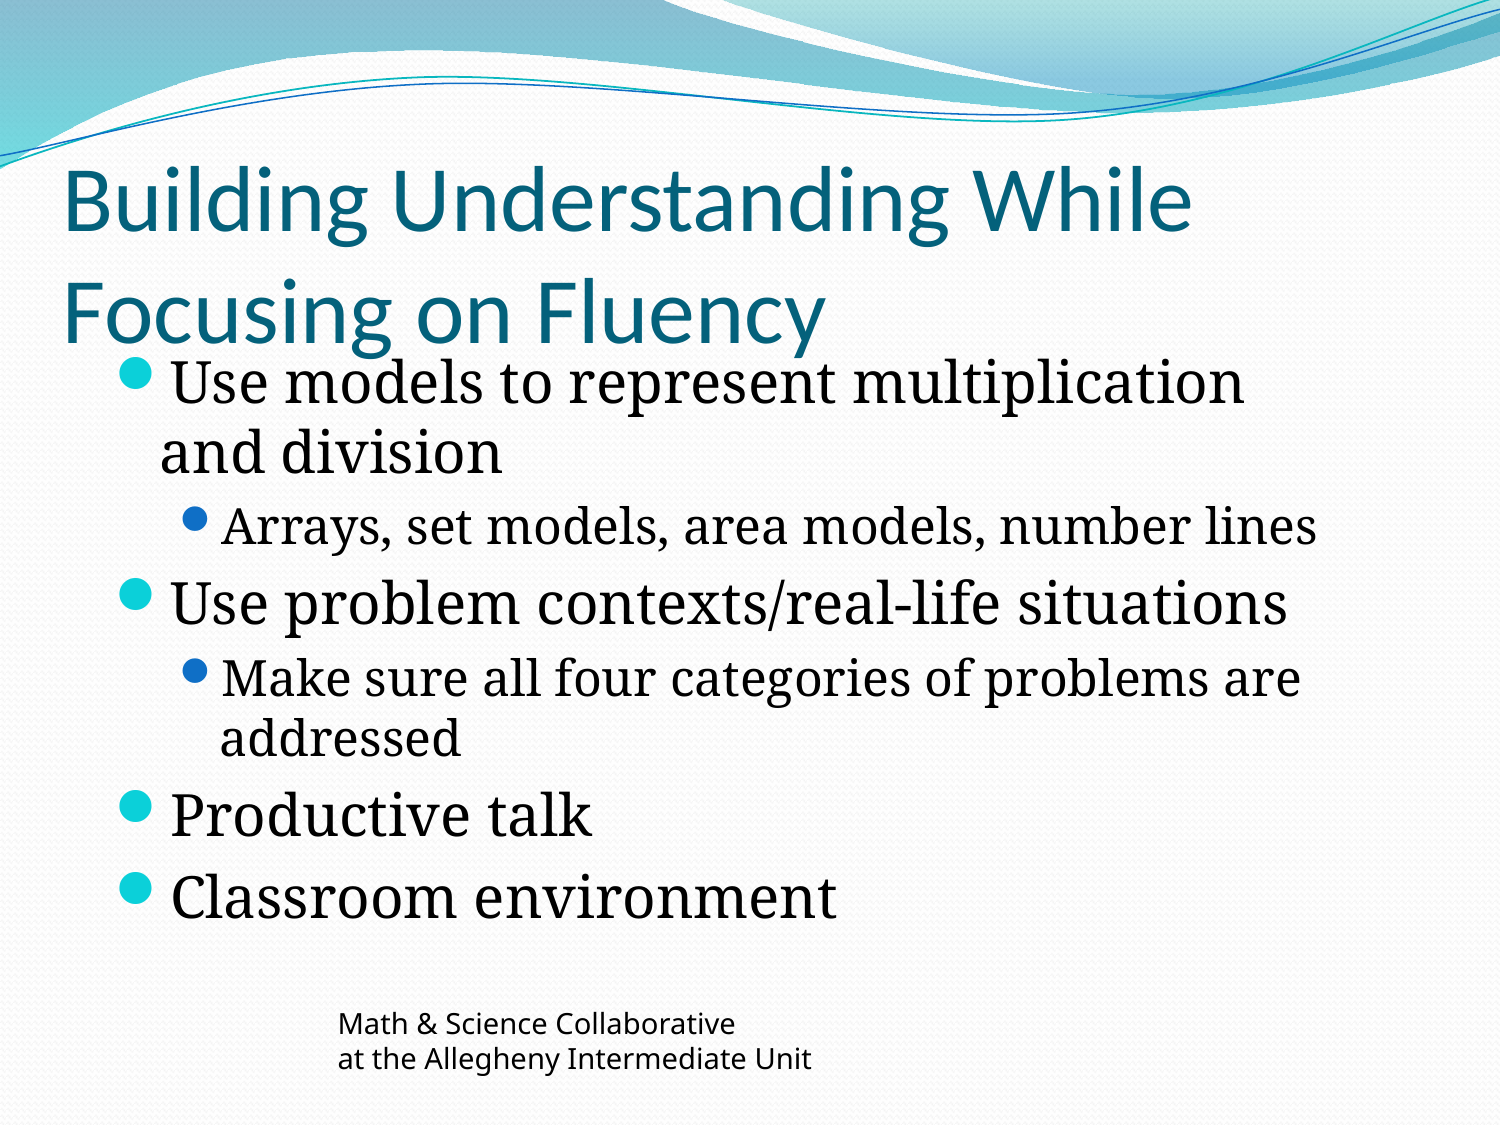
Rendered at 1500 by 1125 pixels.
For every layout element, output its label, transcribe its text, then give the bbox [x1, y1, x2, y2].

footer Math & Science Collaborative at the Allegheny Intermediate Unit [337, 999, 1113, 1075]
title Building Understanding While Focusing on Fluency [62, 128, 1275, 363]
list Use models to represent multiplication and division Arrays, set models, area models, number lines Use problem contexts/real-life situations Make sure all four categories of problems are addressed Productive talk Classroom environment [99, 337, 1363, 1113]
